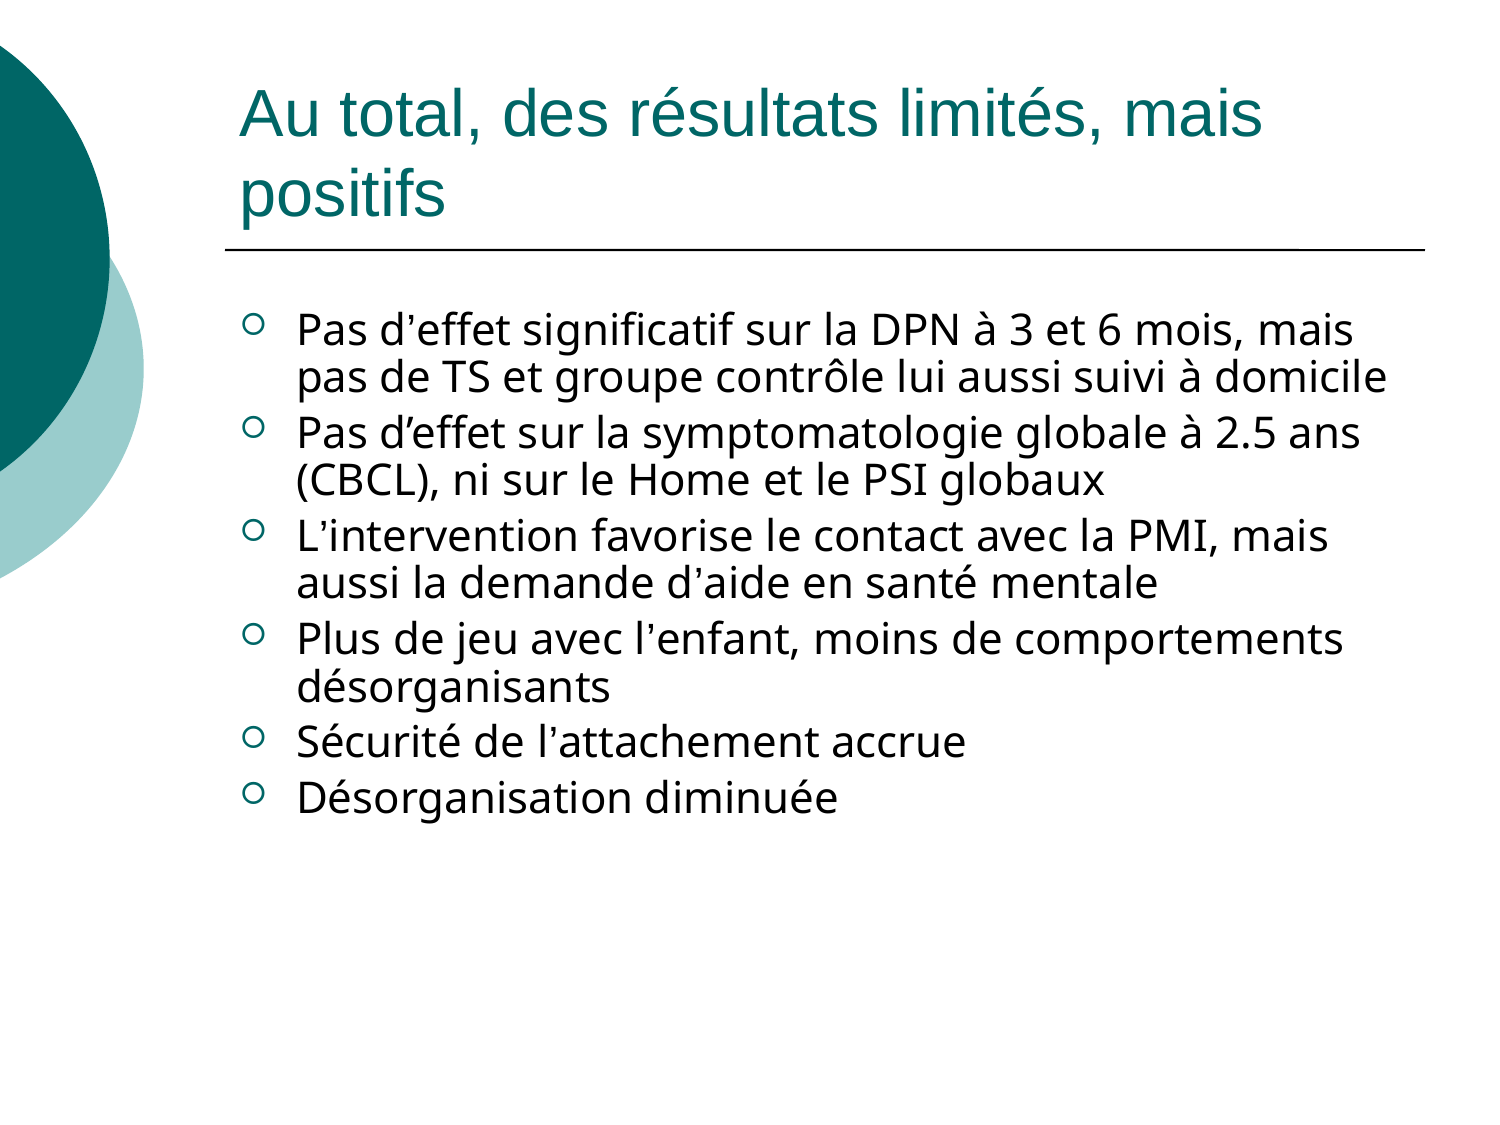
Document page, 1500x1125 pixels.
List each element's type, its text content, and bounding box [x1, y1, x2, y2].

title Au total, des résultats limités, mais positifs [224, 49, 1425, 237]
list Pas d’effet significatif sur la DPN à 3 et 6 mois, mais pas de TS et groupe contrôle lui aussi suivi à domicile Pas d’effet sur la symptomatologie globale à 2.5 ans (CBCL), ni sur le Home et le PSI globaux L’intervention favorise le contact avec la PMI, mais aussi la demande d’aide en santé mentale Plus de jeu avec l’enfant, moins de comportements désorganisants Sécurité de l’attachement accrue Désorganisation diminuée [224, 299, 1425, 975]
